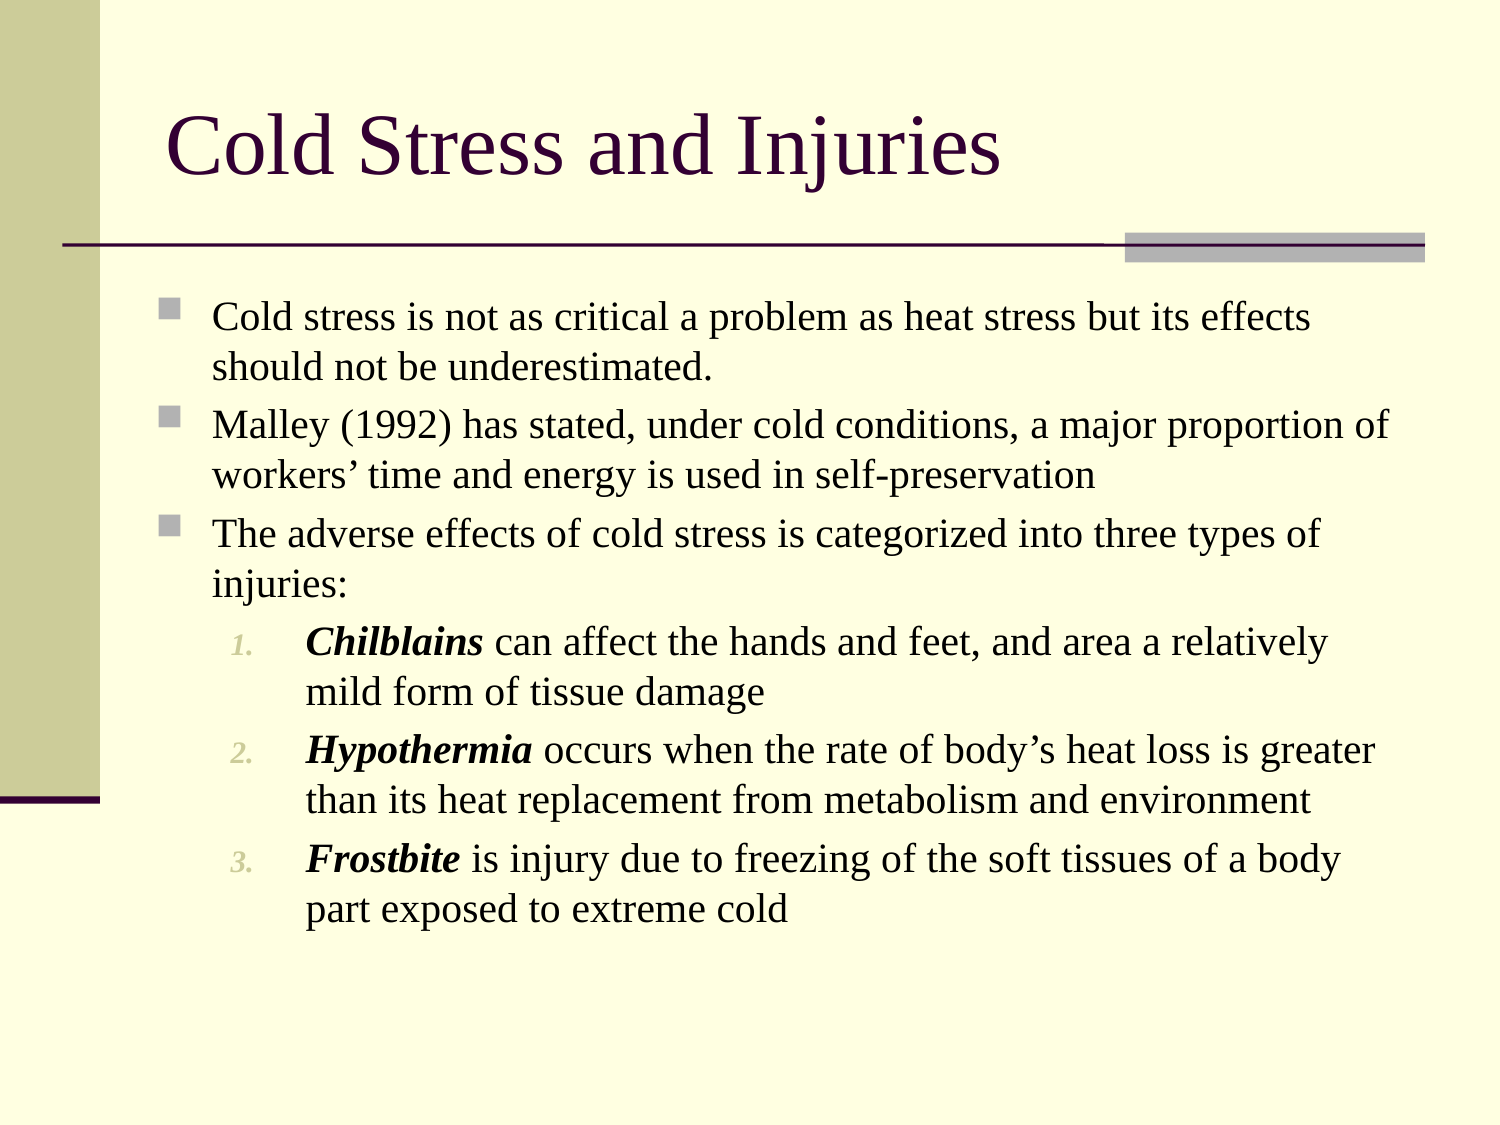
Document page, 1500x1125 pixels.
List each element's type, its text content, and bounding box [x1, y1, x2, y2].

title Cold Stress and Injuries [149, 45, 1426, 234]
list Cold stress is not as critical a problem as heat stress but its effects should not be underestimated. Malley (1992) has stated, under cold conditions, a major proportion of workers’ time and energy is used in self-preservation The adverse effects of cold stress is categorized into three types of injuries: Chilblains can affect the hands and feet, and area a relatively mild form of tissue damage Hypothermia occurs when the rate of body’s heat loss is greater than its heat replacement from metabolism and environment Frostbite is injury due to freezing of the soft tissues of a body part exposed to extreme cold [140, 280, 1416, 1025]
